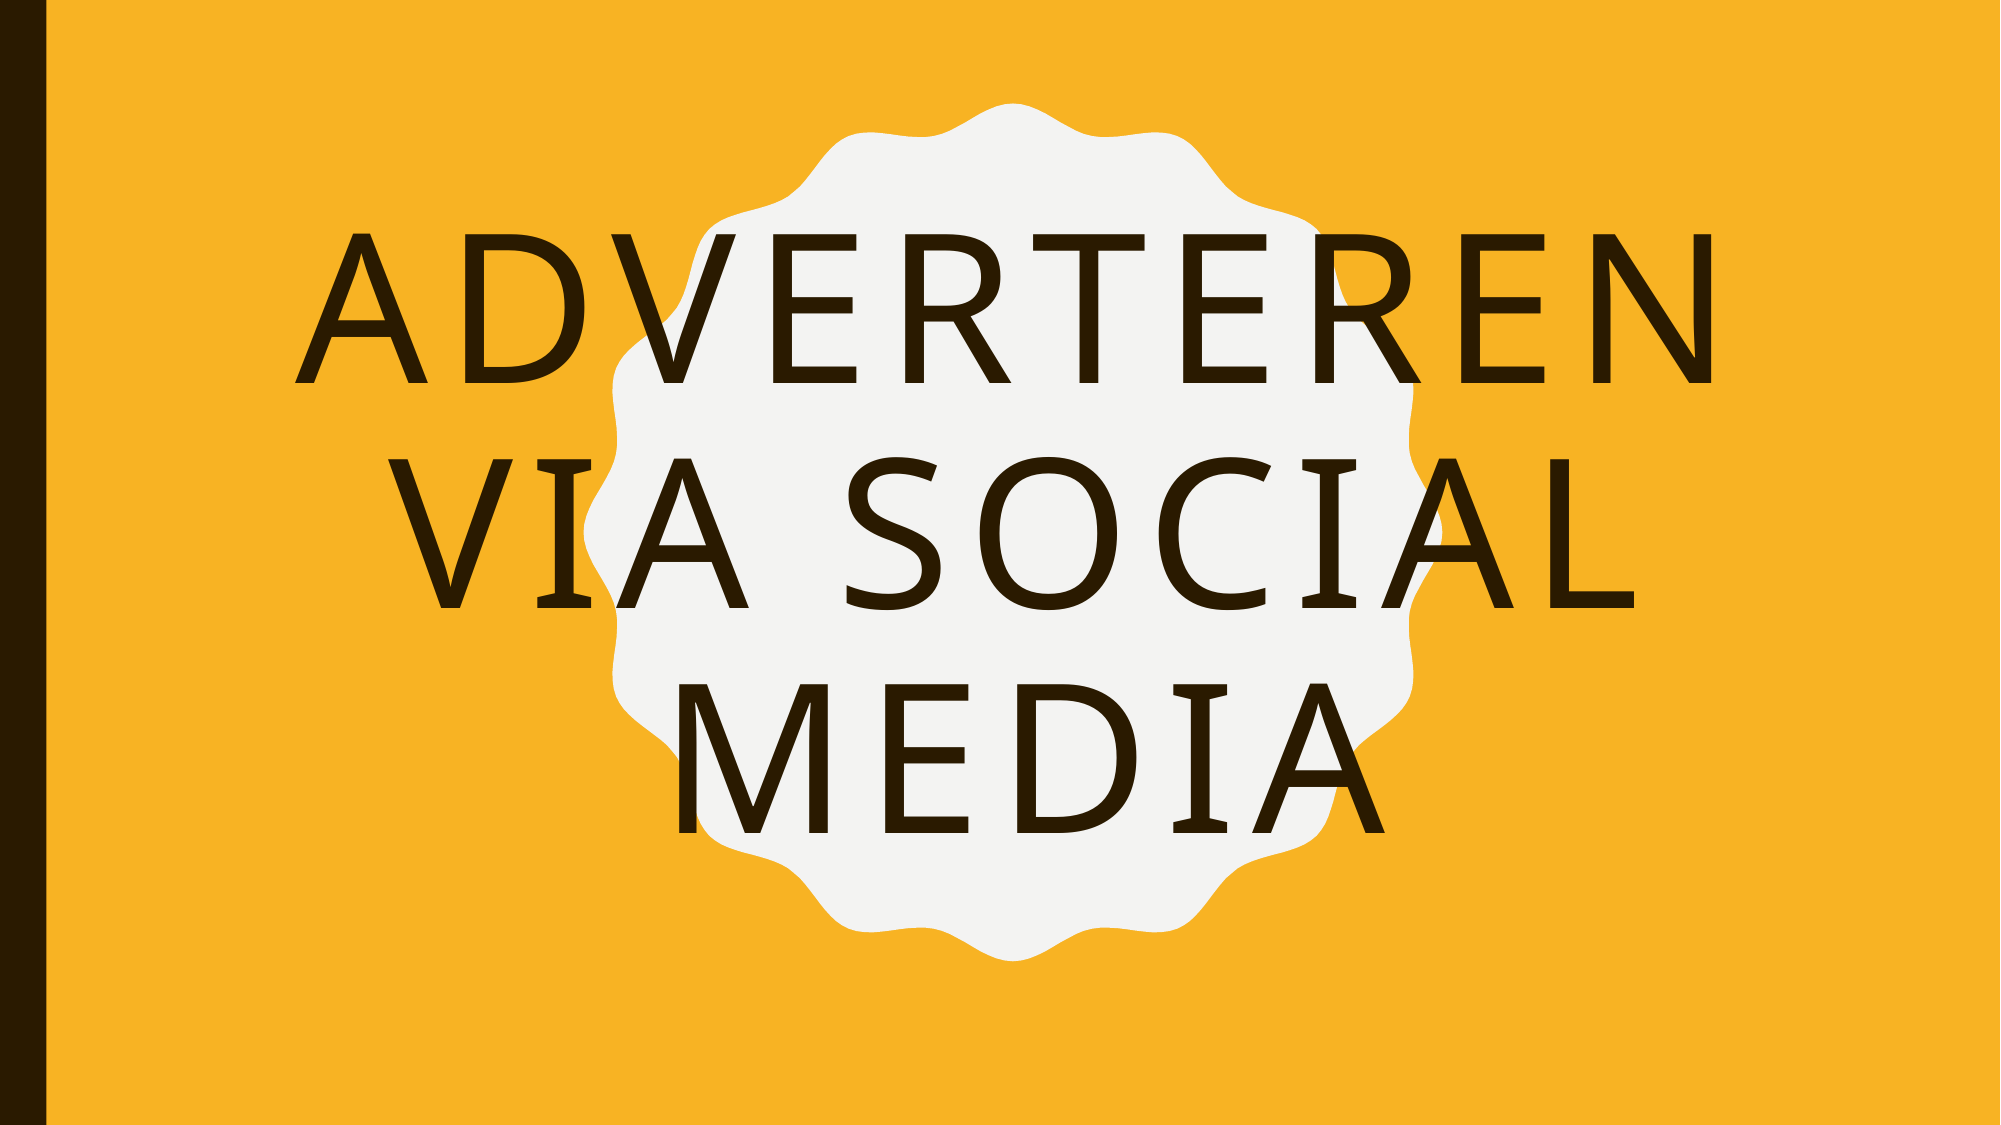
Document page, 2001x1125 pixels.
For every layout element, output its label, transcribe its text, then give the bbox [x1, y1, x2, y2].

title Adverteren via social media [176, 180, 1870, 902]
